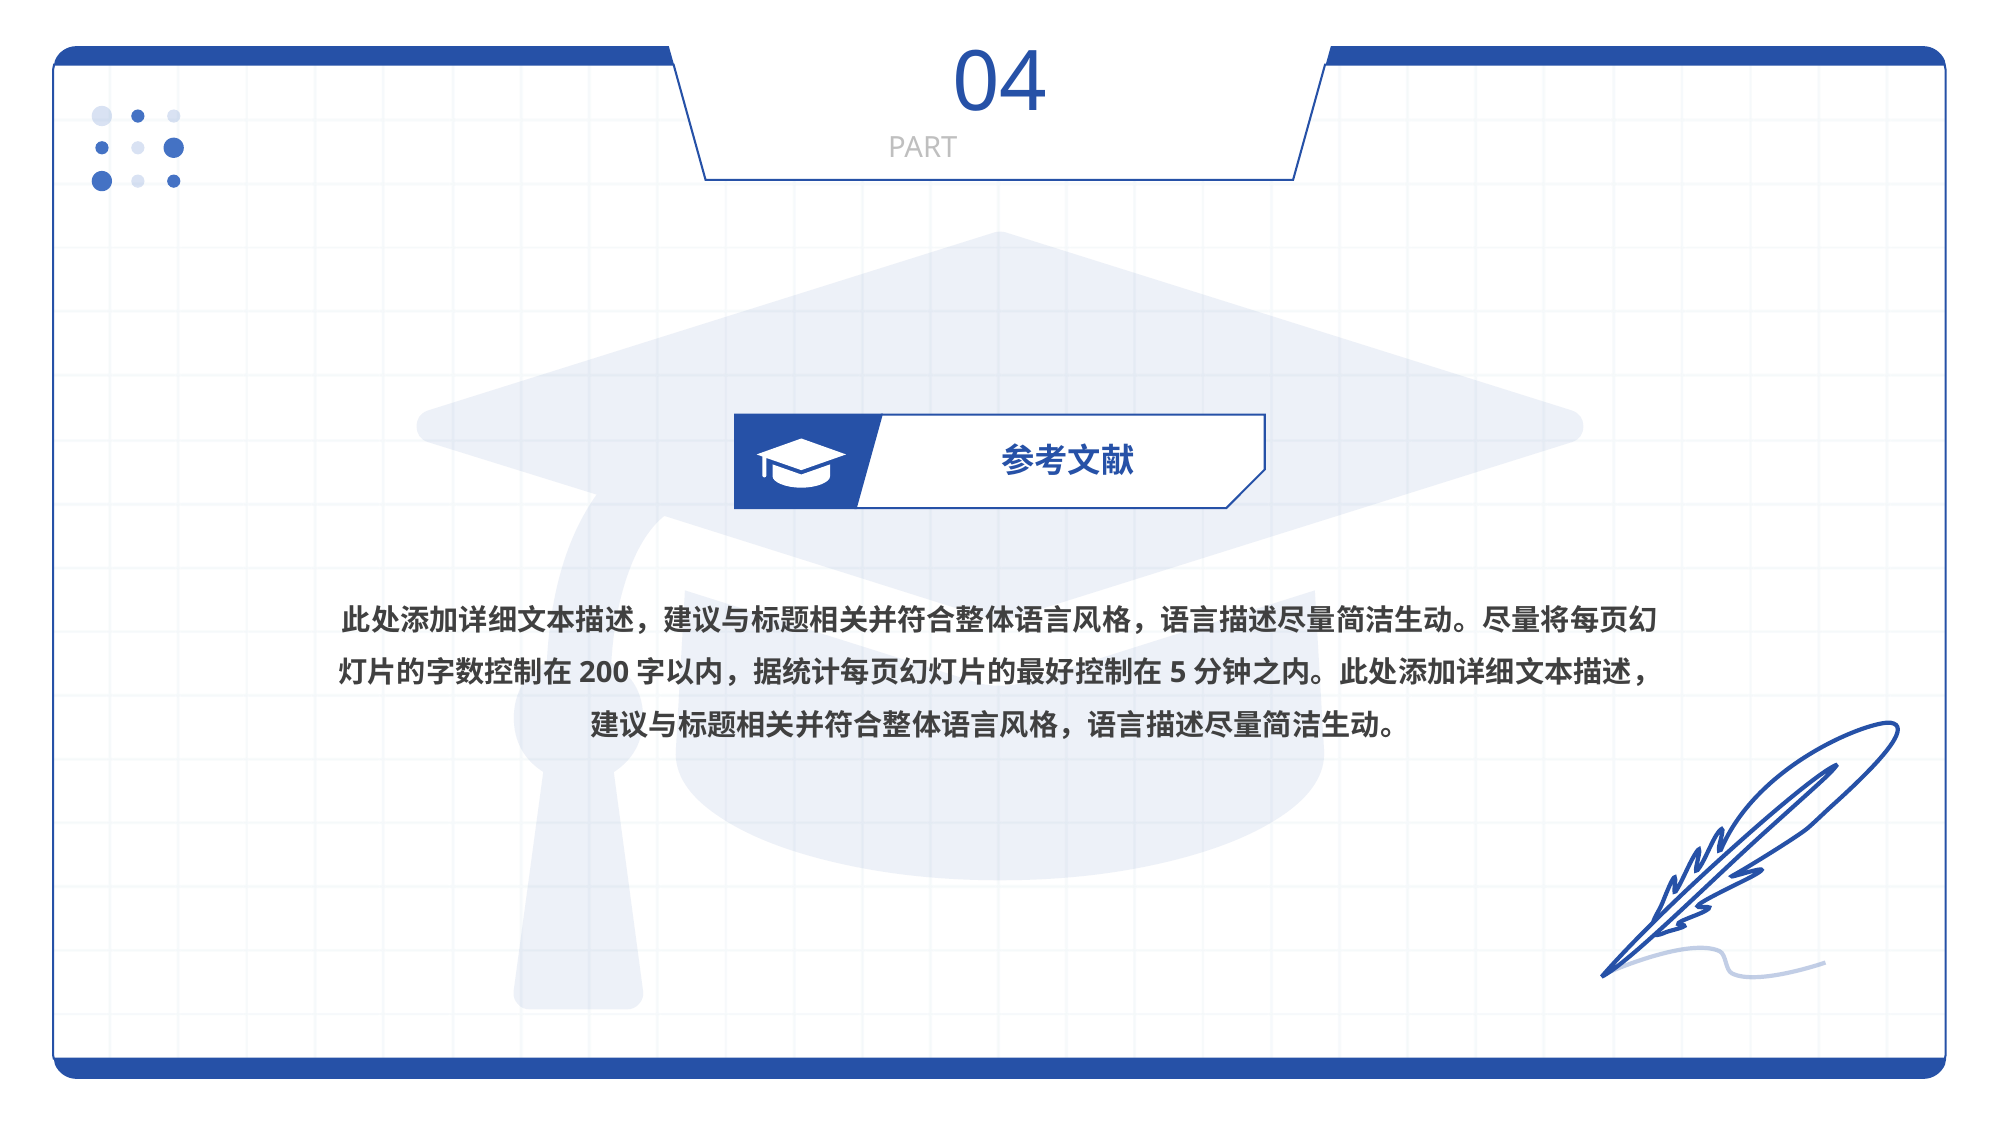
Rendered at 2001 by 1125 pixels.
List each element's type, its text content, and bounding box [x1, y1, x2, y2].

text_box PART [873, 120, 1127, 171]
text_box 此处添加详细文本描述，建议与标题相关并符合整体语言风格，语言描述尽量简洁生动。尽量将每页幻灯片的字数控制在200字以内，据统计每页幻灯片的最好控制在5分钟之内。此处添加详细文本描述，建议与标题相关并符合整体语言风格，语言描述尽量简洁生动。 [316, 576, 1684, 749]
picture [55, 66, 1944, 1057]
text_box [91, 105, 184, 192]
text_box 04 [867, 19, 1133, 135]
text_box [52, 45, 676, 66]
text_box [1601, 722, 1898, 978]
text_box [756, 438, 846, 488]
text_box [52, 1057, 1948, 1080]
text_box [1324, 45, 1947, 66]
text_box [735, 414, 1265, 509]
